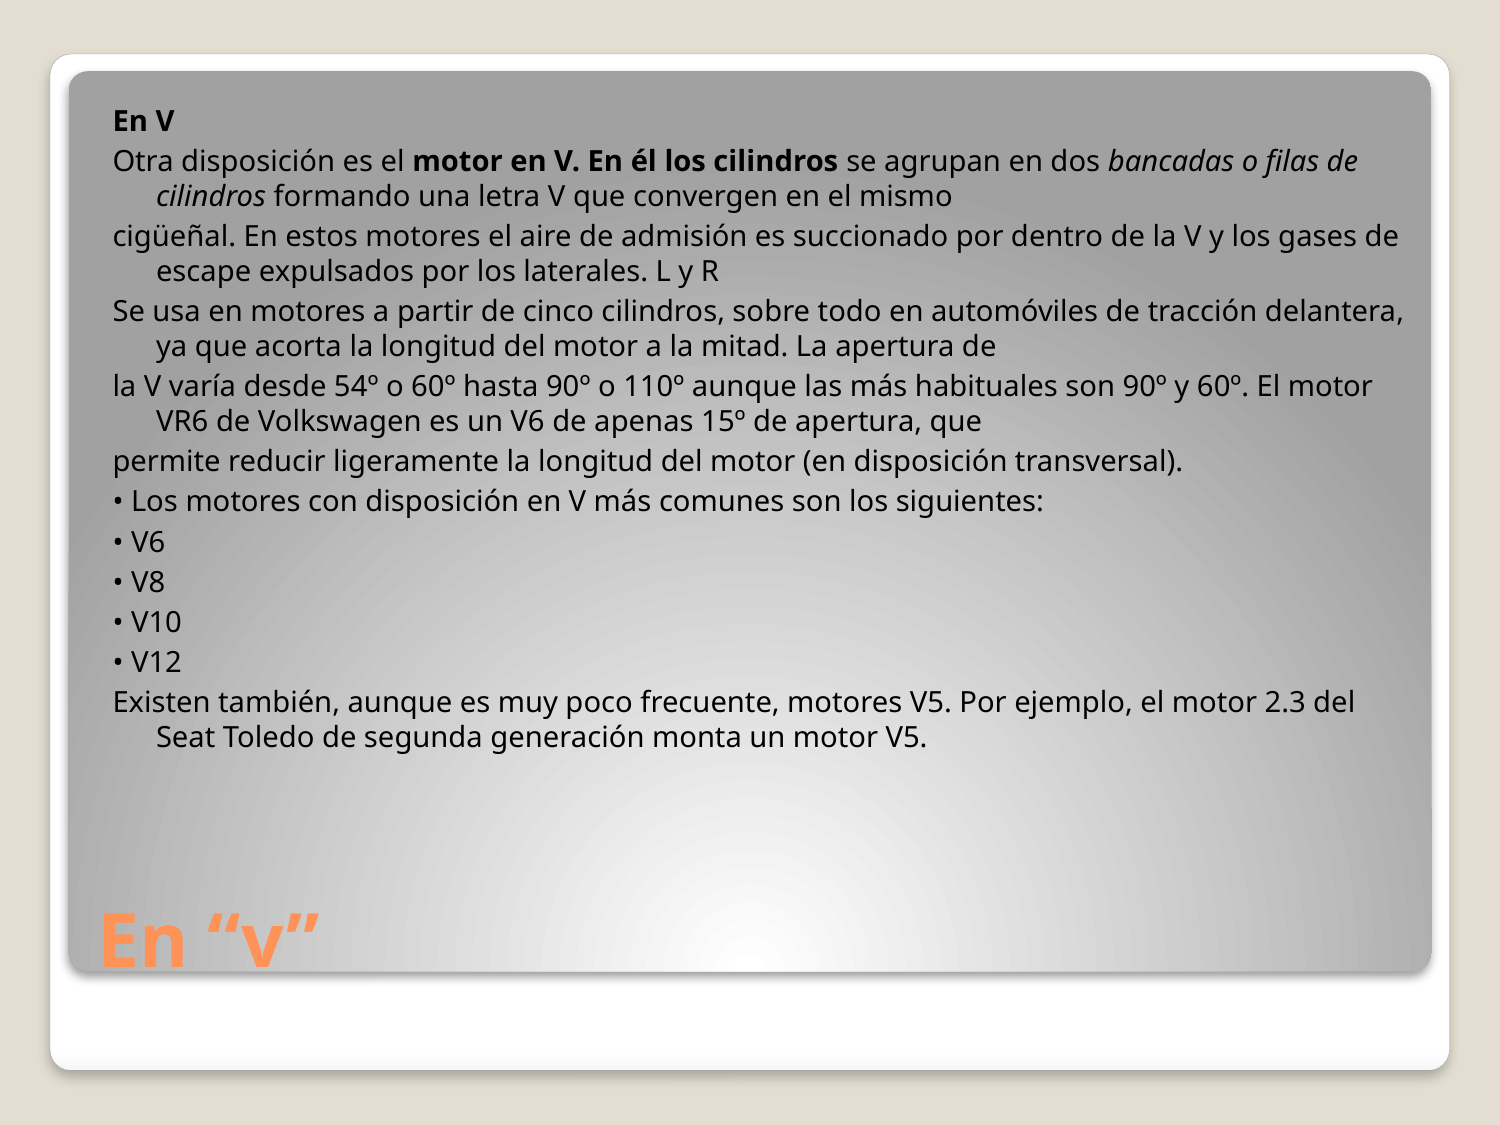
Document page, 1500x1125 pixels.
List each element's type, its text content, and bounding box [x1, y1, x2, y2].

list En V Otra disposición es el motor en V. En él los cilindros se agrupan en dos bancadas o filas de cilindros formando una letra V que convergen en el mismo cigüeñal. En estos motores el aire de admisión es succionado por dentro de la V y los gases de escape expulsados por los laterales. L y R Se usa en motores a partir de cinco cilindros, sobre todo en automóviles de tracción delantera, ya que acorta la longitud del motor a la mitad. La apertura de la V varía desde 54º o 60º hasta 90º o 110º aunque las más habituales son 90º y 60º. El motor VR6 de Volkswagen es un V6 de apenas 15º de apertura, que permite reducir ligeramente la longitud del motor (en disposición transversal). • Los motores con disposición en V más comunes son los siguientes: • V6 • V8 • V10 • V12 Existen también, aunque es muy poco frecuente, motores V5. Por ejemplo, el motor 2.3 del Seat Toledo de segunda generación monta un motor V5. [82, 86, 1425, 774]
title En “v” [82, 817, 1425, 990]
